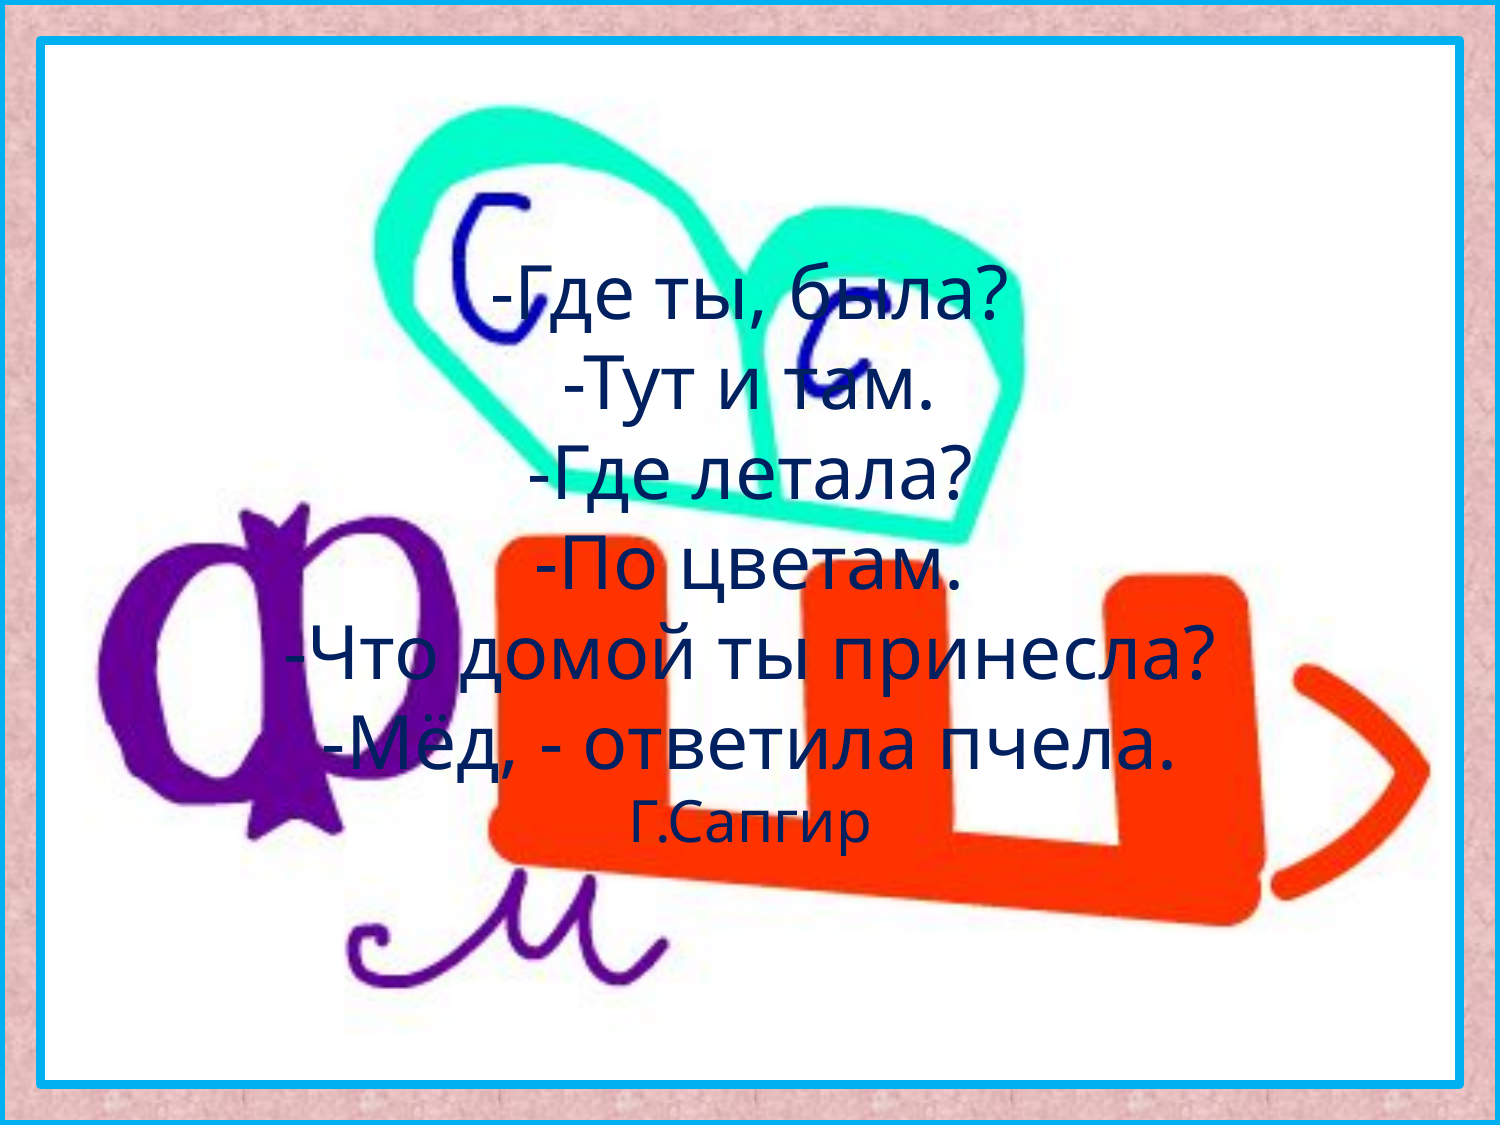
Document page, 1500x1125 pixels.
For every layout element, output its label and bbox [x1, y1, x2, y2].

text_box [0, 0, 1500, 1125]
picture [50, 77, 1450, 1036]
